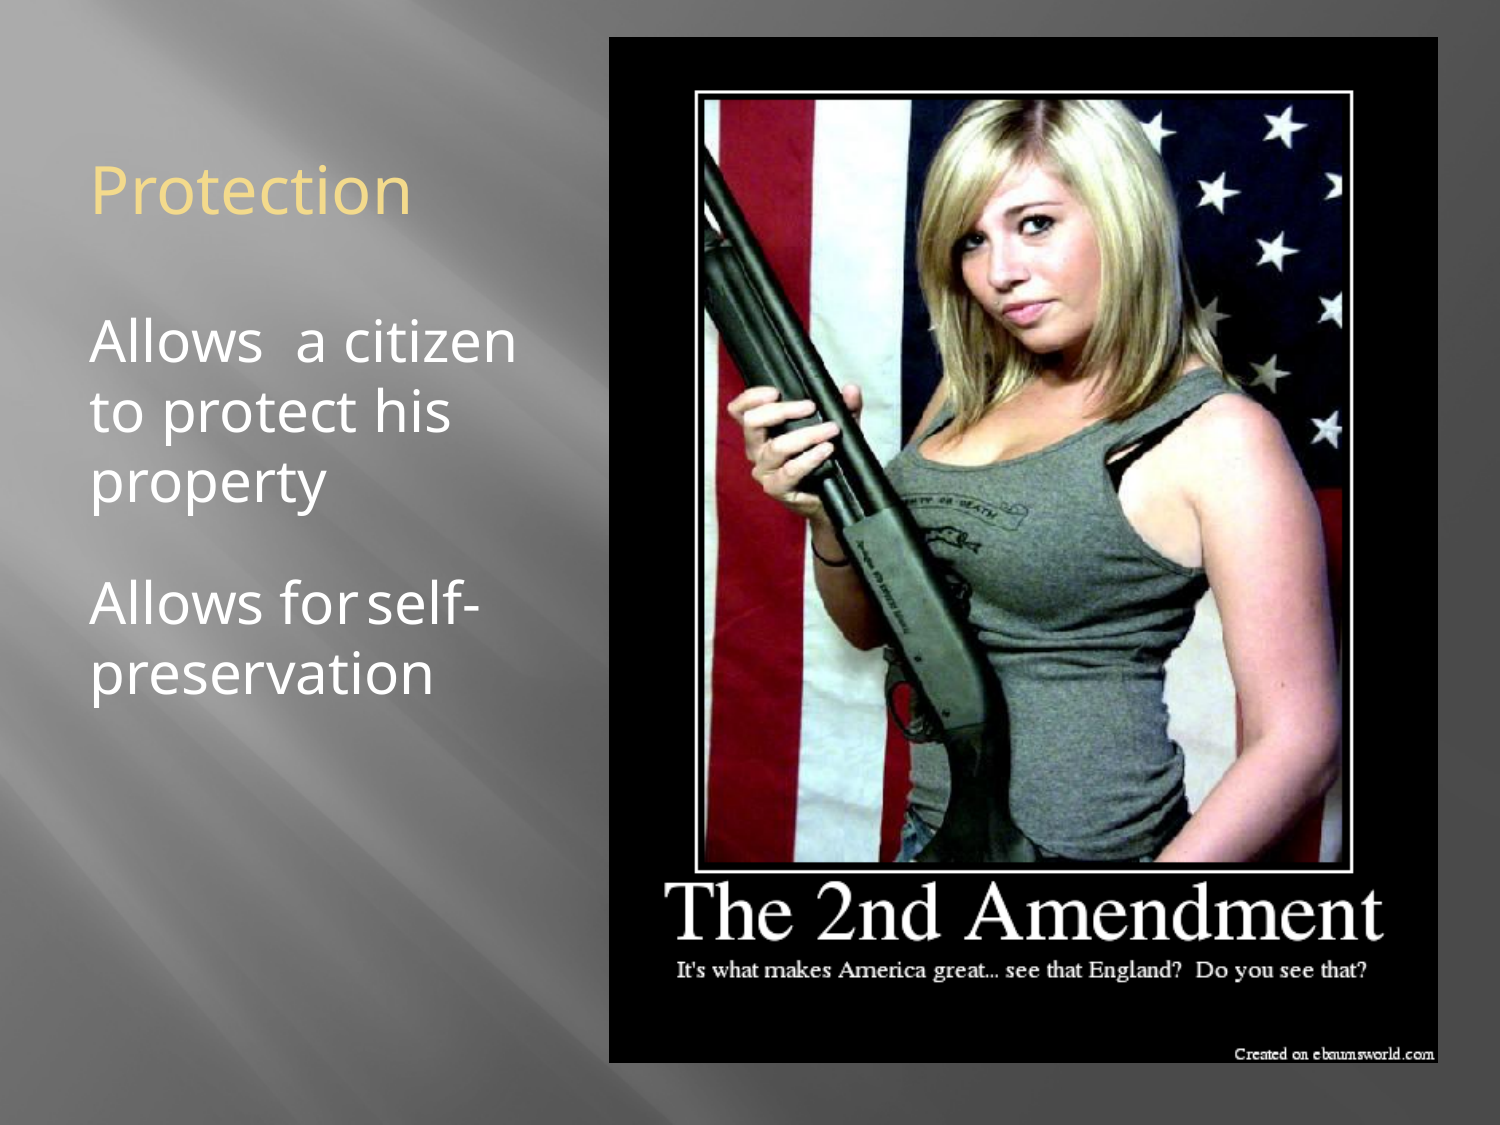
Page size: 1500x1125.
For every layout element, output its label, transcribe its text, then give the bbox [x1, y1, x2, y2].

list Allows a citizen to protect his property Allows for self-preservation [75, 249, 569, 1005]
title Protection [75, 44, 569, 236]
picture [609, 37, 1438, 1063]
